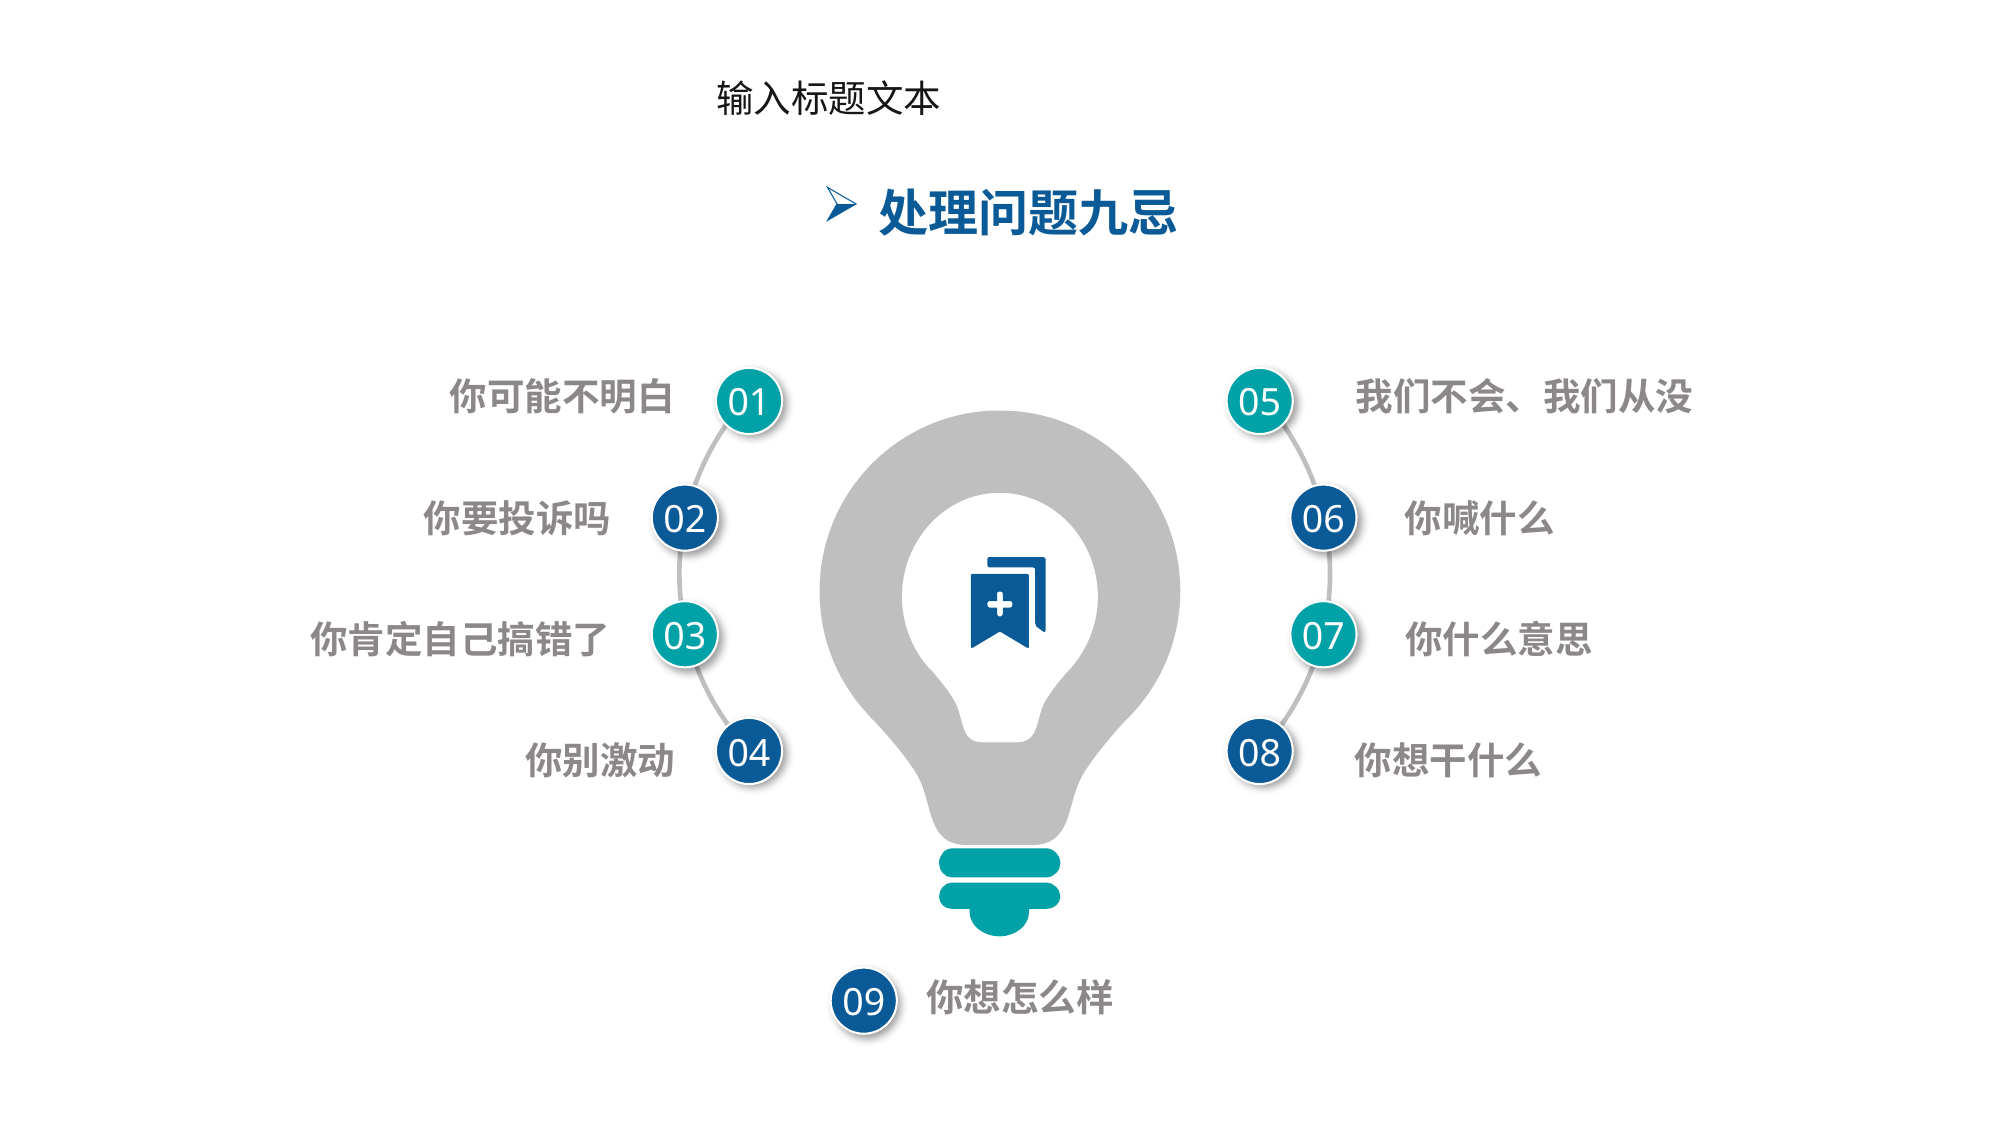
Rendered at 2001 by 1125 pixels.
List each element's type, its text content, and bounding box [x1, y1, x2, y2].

text_box 处理问题九忌 [637, 157, 1363, 247]
text_box 03 [650, 600, 719, 669]
text_box 你喊什么 [1390, 487, 1571, 547]
text_box 你别激动 [510, 729, 690, 790]
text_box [819, 410, 1181, 937]
text_box 07 [1289, 600, 1358, 669]
text_box 02 [650, 483, 719, 552]
text_box 你可能不明白 [434, 365, 690, 426]
text_box 05 [1225, 366, 1294, 436]
text_box 输入标题文本 [701, 67, 1300, 128]
text_box 09 [829, 966, 898, 1035]
text_box 你想干什么 [1340, 729, 1558, 790]
text_box 06 [1289, 483, 1358, 552]
text_box 你要投诉吗 [408, 487, 626, 547]
text_box 你肯定自己搞错了 [295, 608, 626, 669]
text_box 你想怎么样 [911, 966, 1129, 1027]
text_box 04 [714, 716, 784, 786]
text_box [1181, 430, 1331, 749]
text_box 我们不会、我们从没 [1340, 365, 1708, 426]
text_box 你什么意思 [1390, 608, 1608, 669]
text_box 01 [714, 366, 784, 436]
text_box 08 [1225, 716, 1294, 786]
text_box [678, 429, 819, 742]
